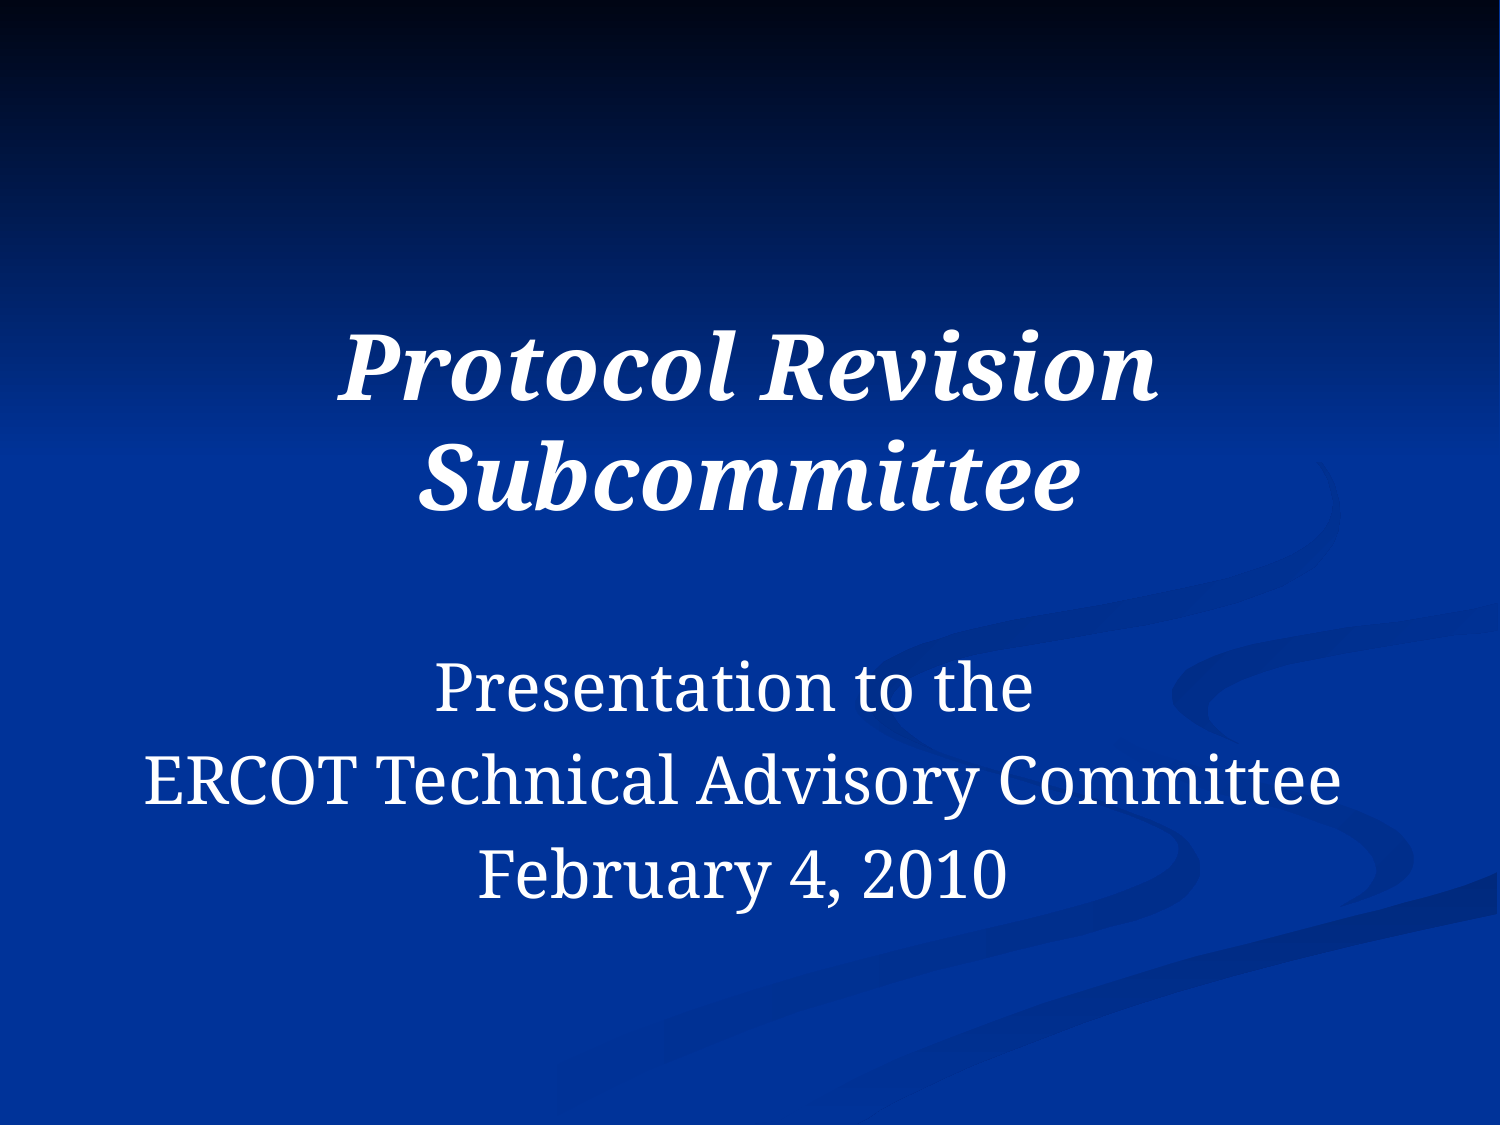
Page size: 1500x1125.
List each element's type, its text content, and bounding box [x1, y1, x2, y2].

title Protocol Revision Subcommittee [112, 291, 1388, 547]
subtitle Presentation to the ERCOT Technical Advisory Committee February 4, 2010 [62, 637, 1426, 926]
